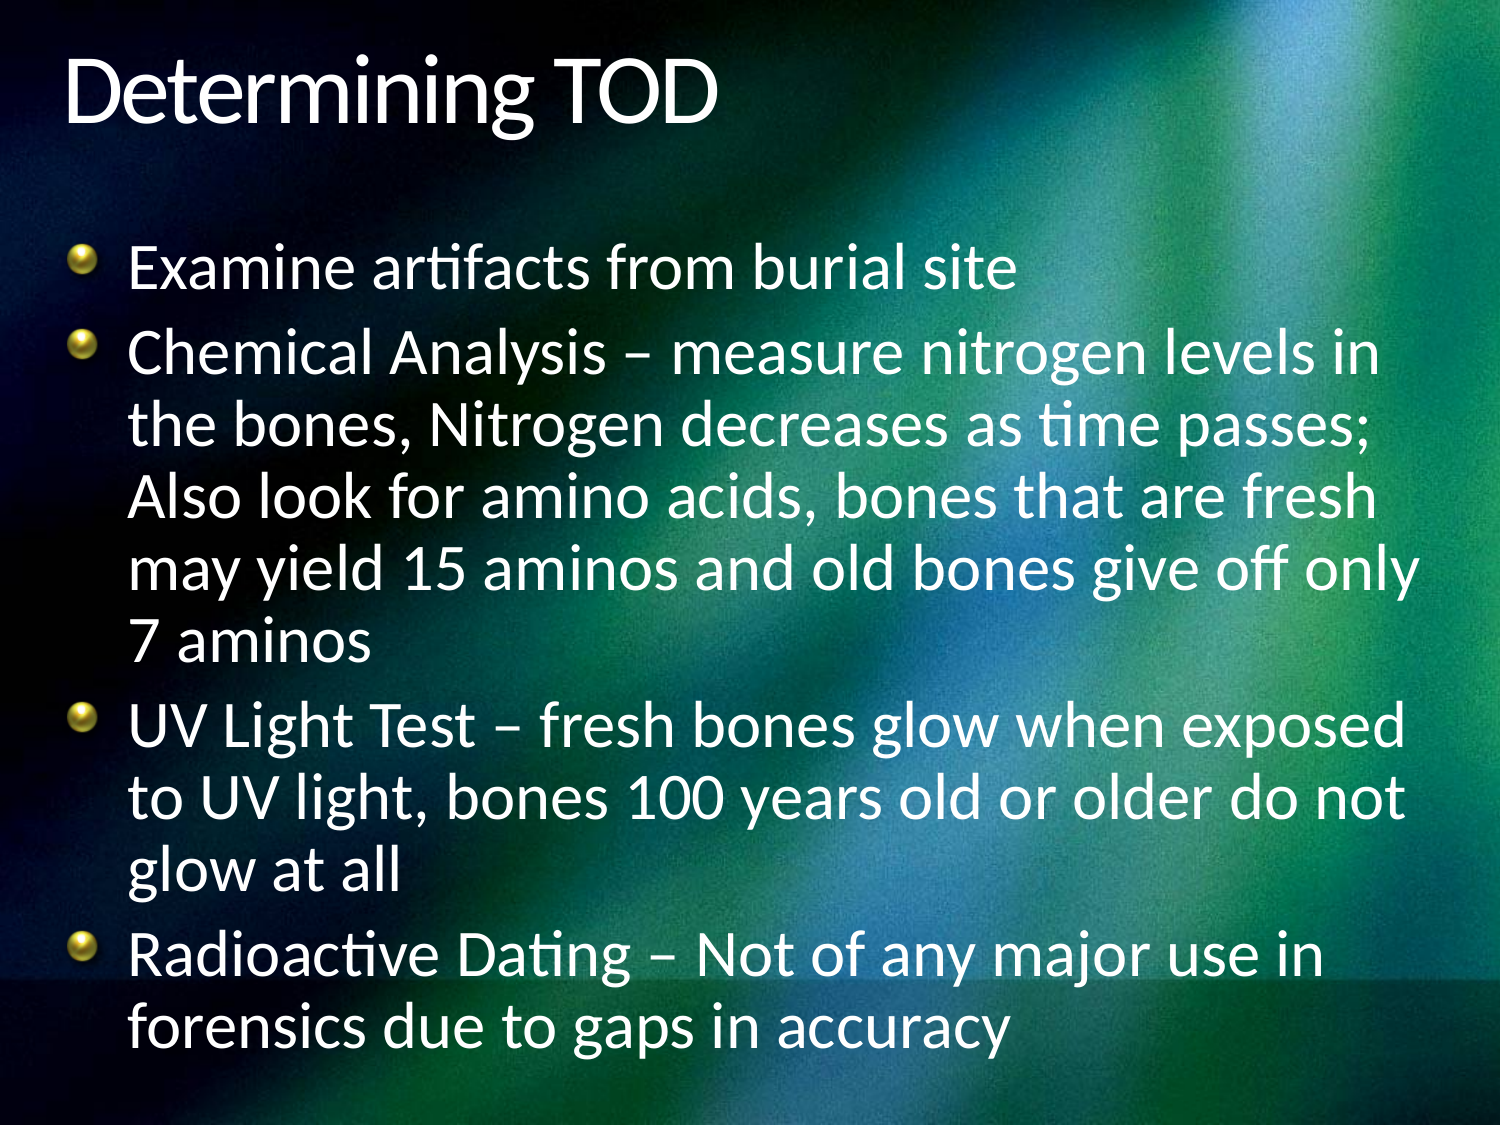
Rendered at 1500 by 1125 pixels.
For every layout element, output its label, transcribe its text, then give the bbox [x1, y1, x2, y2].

list Examine artifacts from burial site Chemical Analysis – measure nitrogen levels in the bones, Nitrogen decreases as time passes; Also look for amino acids, bones that are fresh may yield 15 aminos and old bones give off only 7 aminos UV Light Test – fresh bones glow when exposed to UV light, bones 100 years old or older do not glow at all Radioactive Dating – Not of any major use in forensics due to gaps in accuracy [62, 231, 1438, 1080]
title Determining TOD [62, 37, 1438, 147]
picture [0, 0, 1500, 1125]
